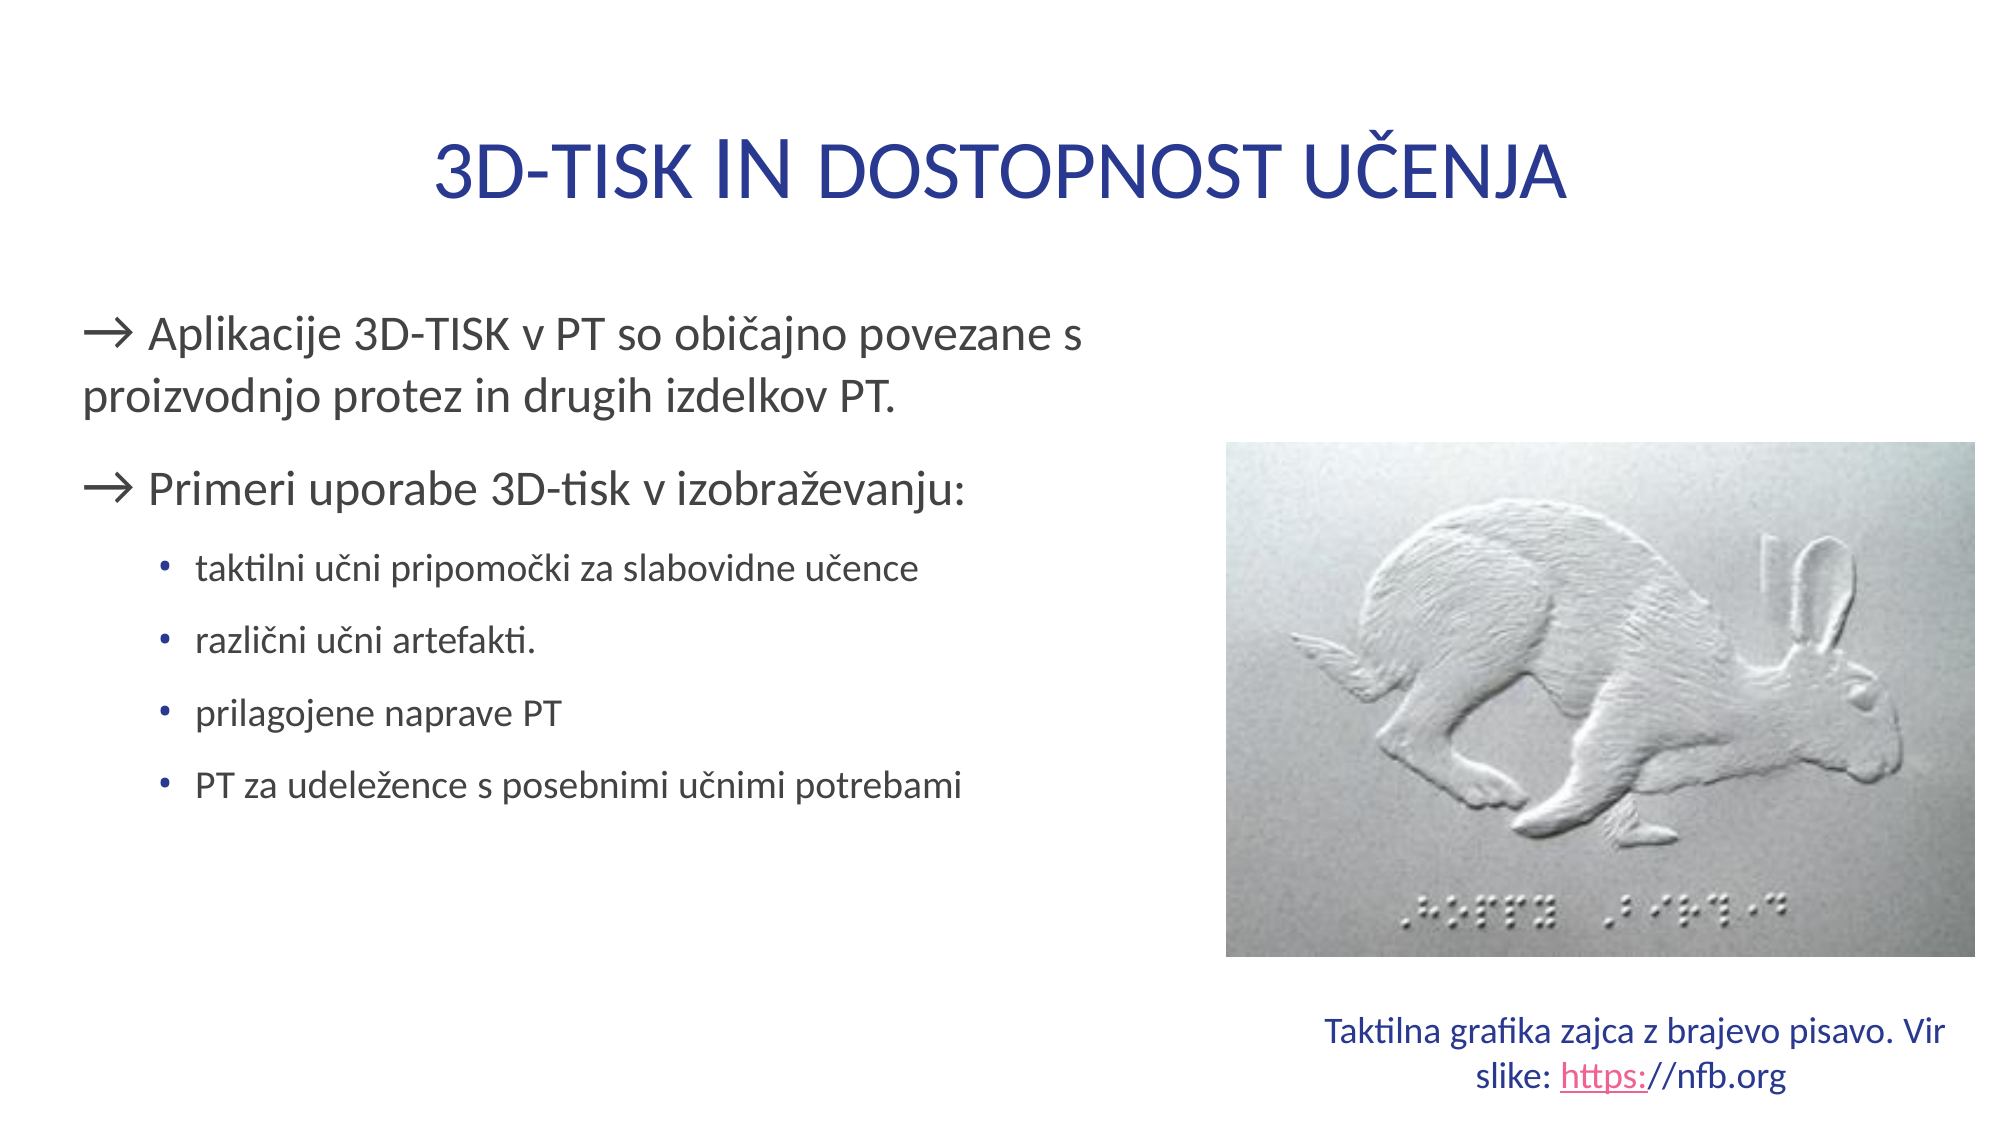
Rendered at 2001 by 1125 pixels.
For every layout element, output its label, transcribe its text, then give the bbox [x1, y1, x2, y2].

title 3D-TISK IN DOSTOPNOST UČENJA [119, 60, 1881, 278]
list → Aplikacije 3D-TISK v PT so običajno povezane s proizvodnjo protez in drugih izdelkov PT. → Primeri uporabe 3D-tisk v izobraževanju: taktilni učni pripomočki za slabovidne učence različni učni artefakti. prilagojene naprave PT PT za udeležence s posebnimi učnimi potrebami [67, 284, 1216, 999]
text_box Taktilna grafika zajca z brajevo pisavo. Vir slike: https://nfb.org [1295, 998, 1975, 1104]
picture [1226, 442, 1976, 957]
